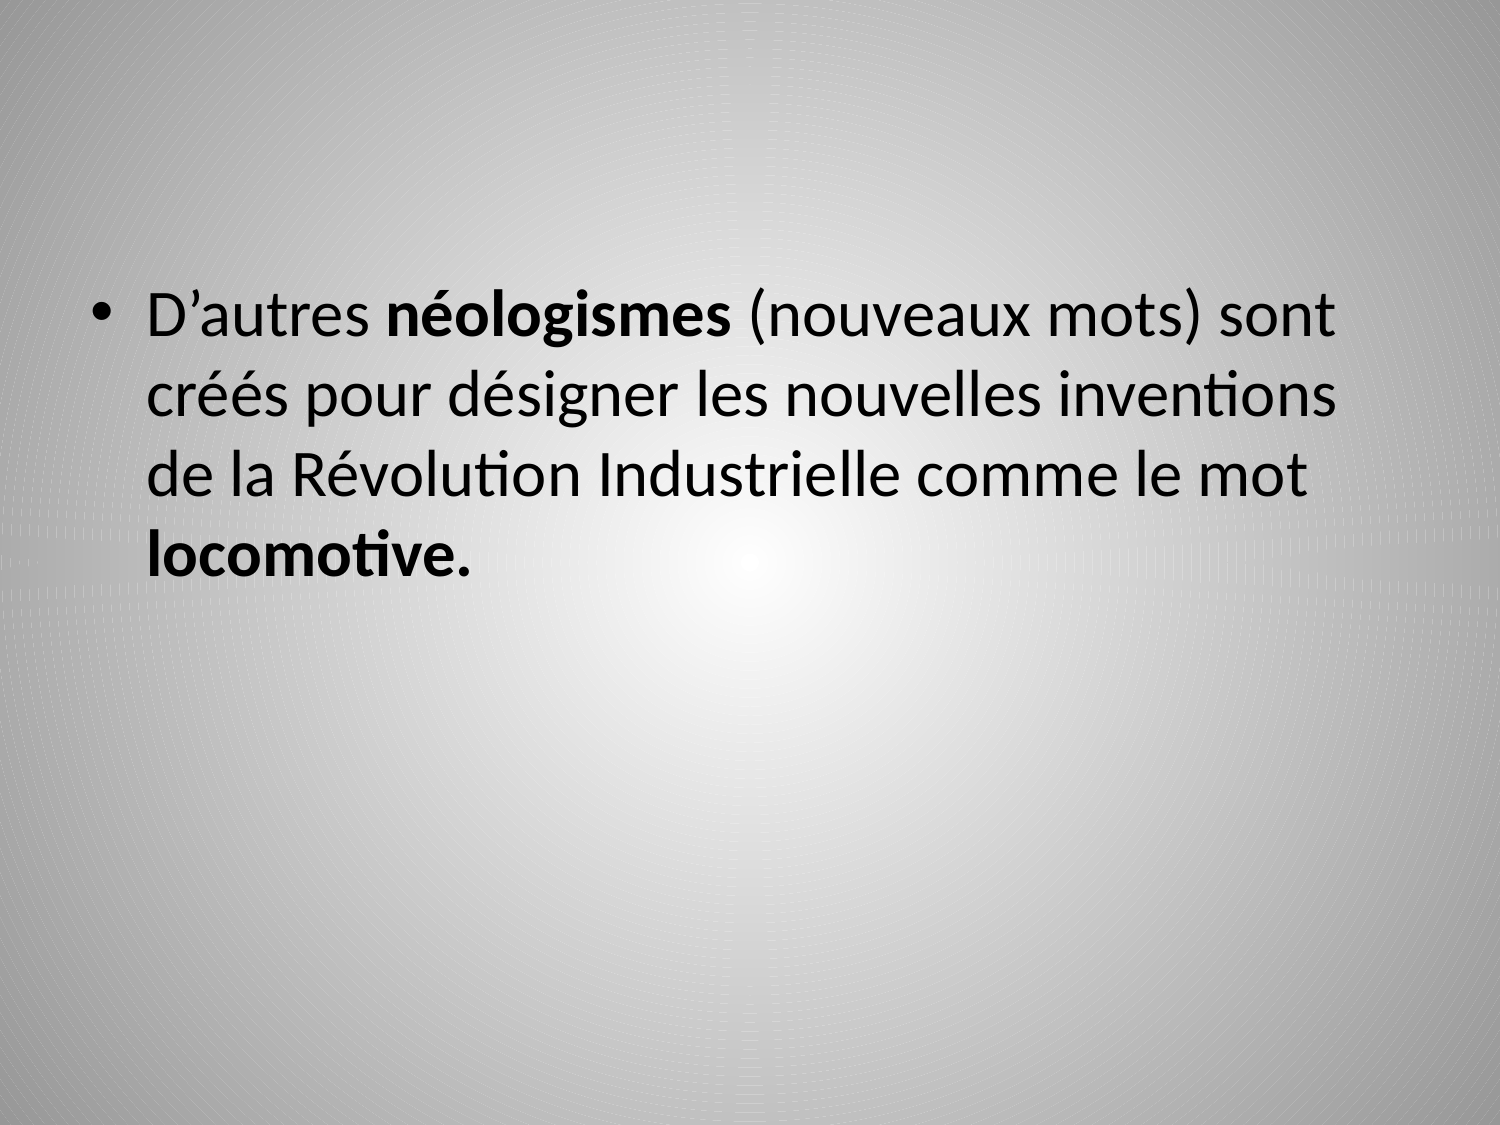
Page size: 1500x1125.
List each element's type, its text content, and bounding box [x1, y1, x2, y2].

list D’autres néologismes (nouveaux mots) sont créés pour désigner les nouvelles inventions de la Révolution Industrielle comme le mot locomotive. [75, 262, 1425, 1005]
